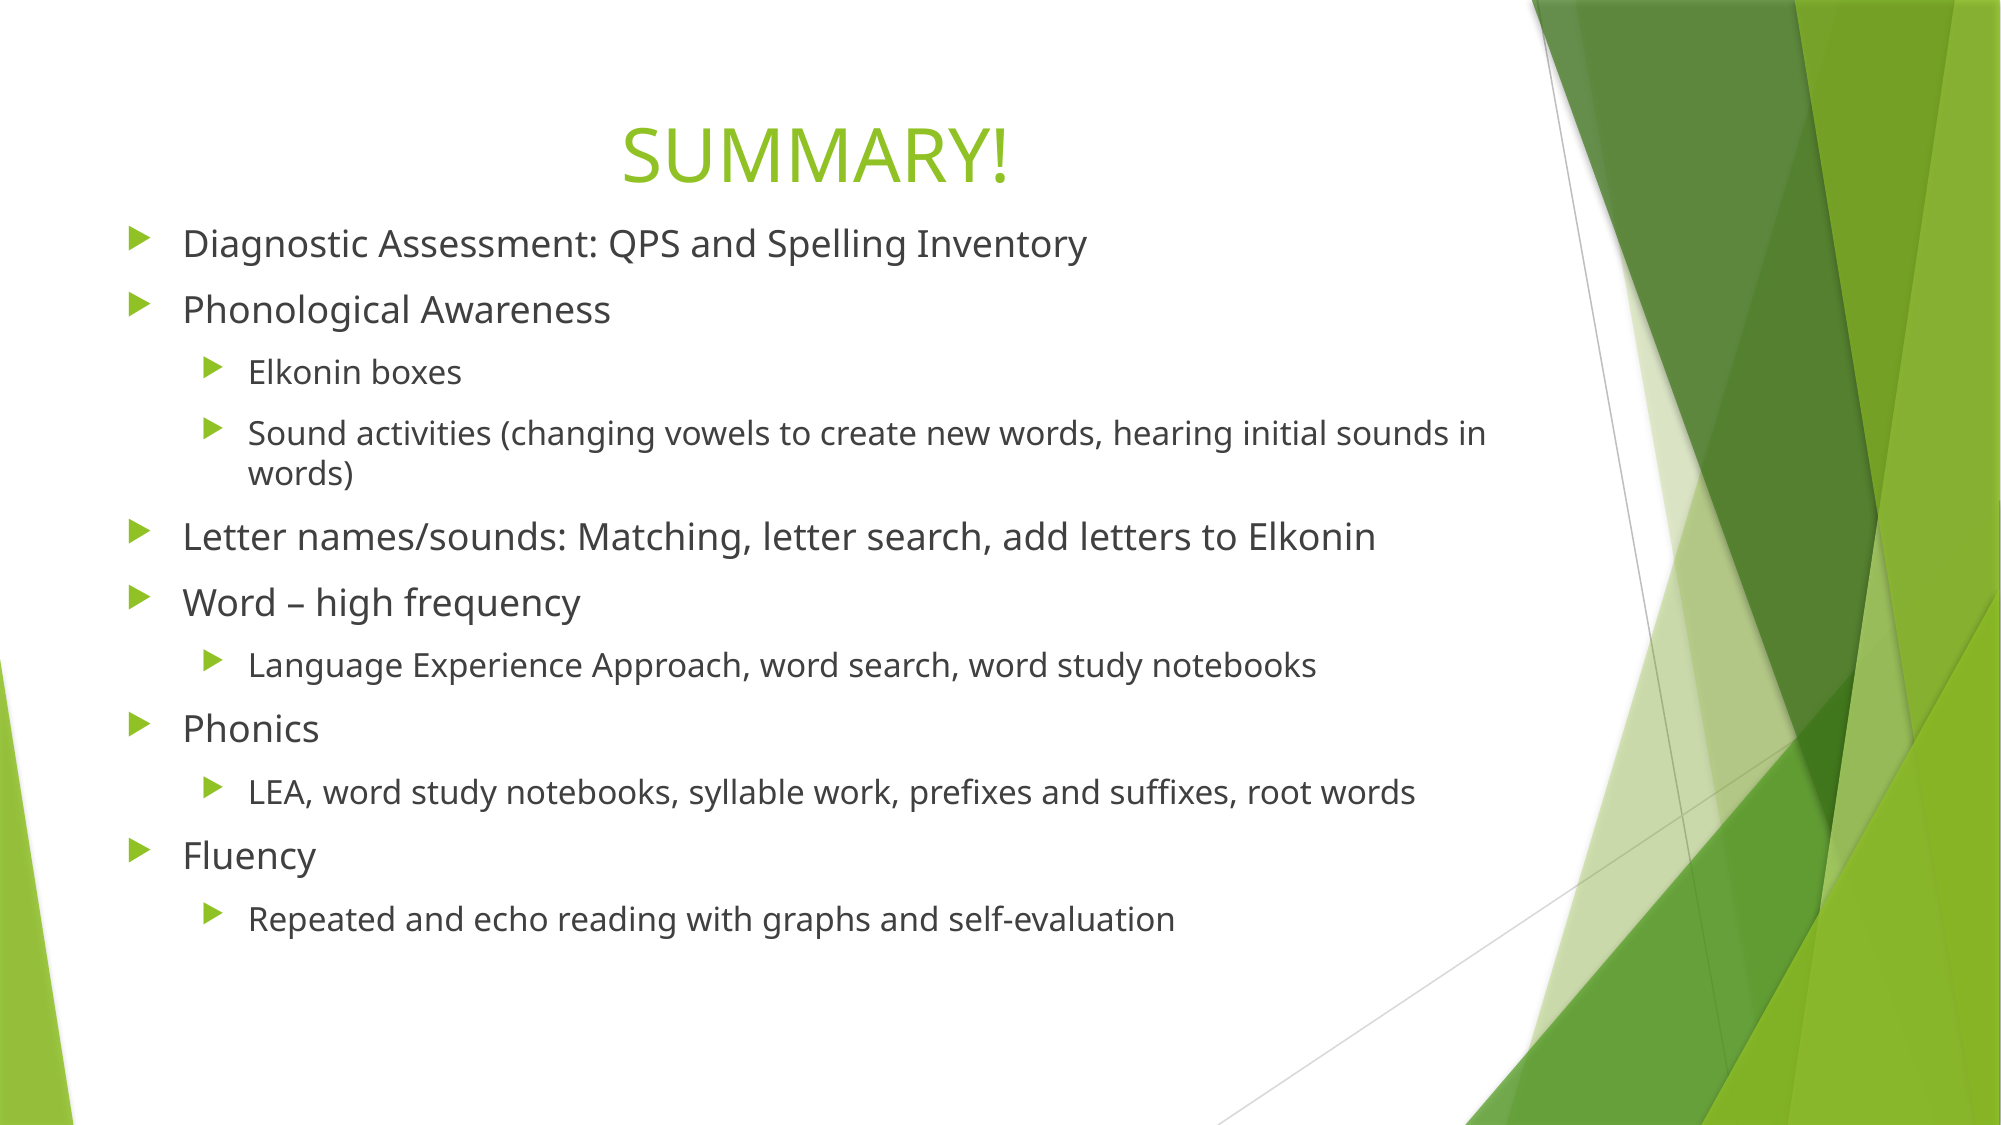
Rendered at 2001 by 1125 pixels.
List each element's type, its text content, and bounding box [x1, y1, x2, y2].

title SUMMARY! [111, 99, 1522, 212]
list Diagnostic Assessment: QPS and Spelling Inventory Phonological Awareness Elkonin boxes Sound activities (changing vowels to create new words, hearing initial sounds in words) Letter names/sounds: Matching, letter search, add letters to Elkonin Word – high frequency Language Experience Approach, word search, word study notebooks Phonics LEA, word study notebooks, syllable work, prefixes and suffixes, root words Fluency Repeated and echo reading with graphs and self-evaluation [111, 212, 1522, 991]
